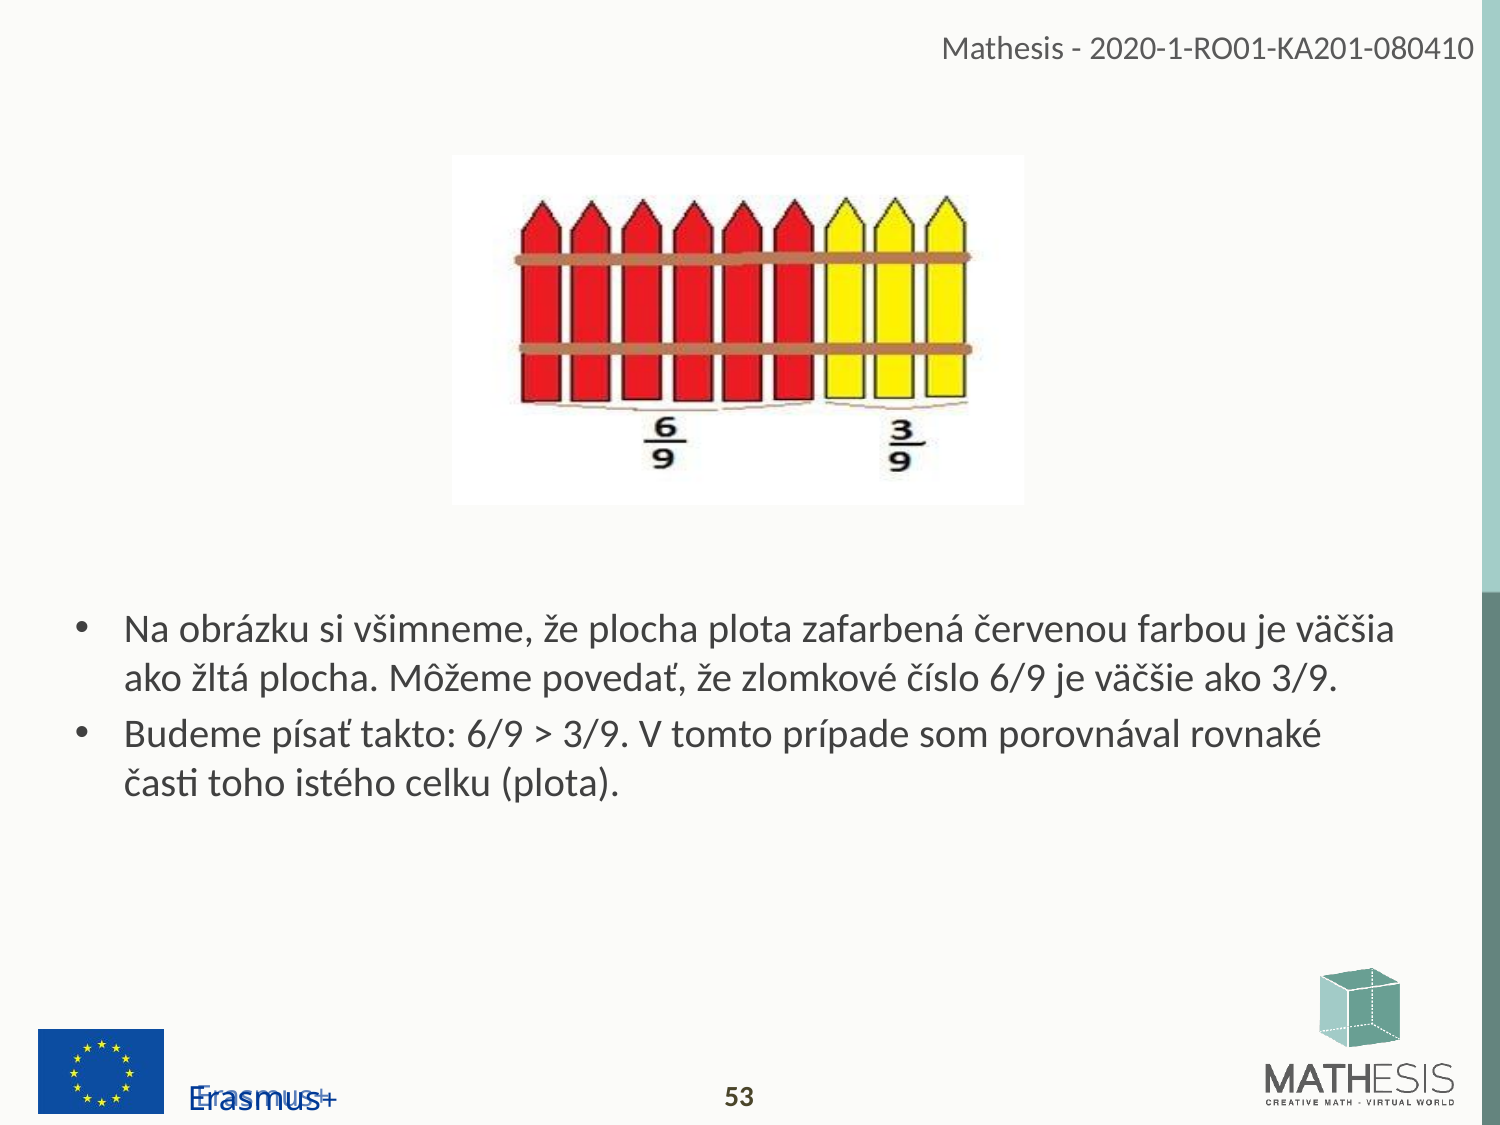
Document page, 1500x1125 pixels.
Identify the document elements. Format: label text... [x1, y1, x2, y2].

picture [38, 1029, 164, 1114]
list Na obrázku si všimneme, že plocha plota zafarbená červenou farbou je väčšia ako žltá plocha. Môžeme povedať, že zlomkové číslo 6/9 je väčšie ako 3/9. Budeme písať takto: 6/9 > 3/9. V tomto prípade som porovnával rovnaké časti toho istého celku (plota). [60, 594, 1422, 866]
picture [451, 154, 1025, 505]
